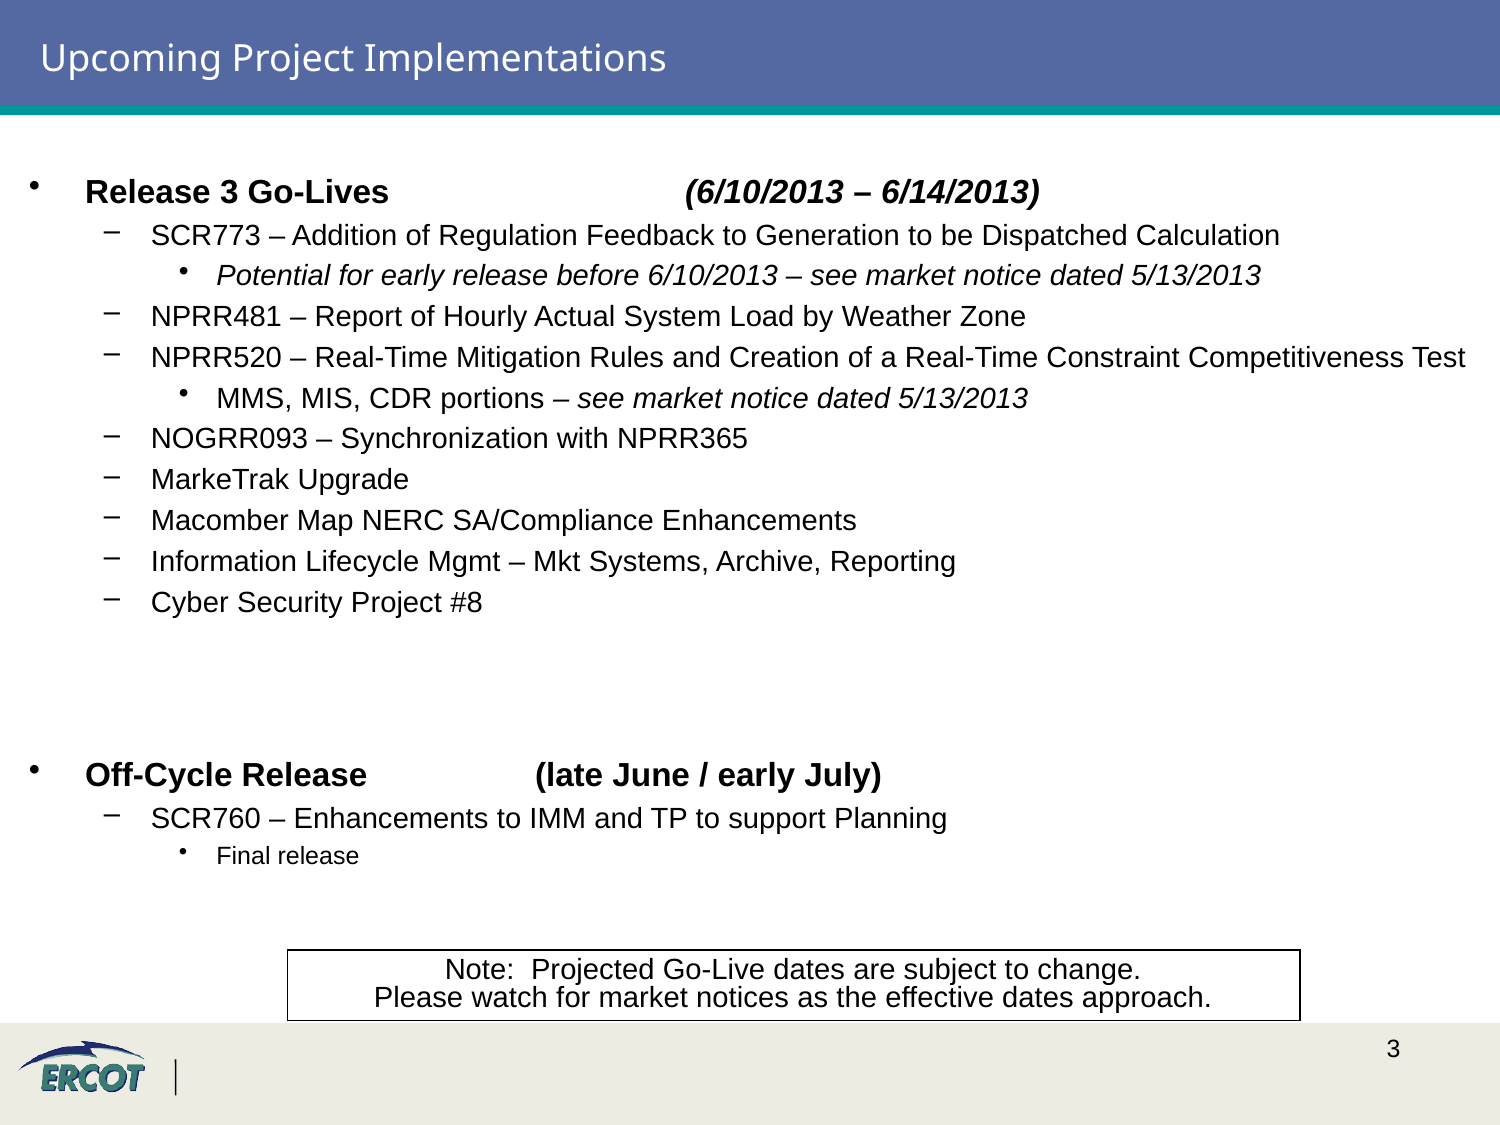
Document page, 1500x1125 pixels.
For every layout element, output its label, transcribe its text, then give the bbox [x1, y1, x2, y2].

title Upcoming Project Implementations [24, 0, 1175, 113]
text_box Note: Projected Go-Live dates are subject to change. Please watch for market notices as the effective dates approach. [287, 949, 1300, 1021]
picture [10, 1031, 151, 1111]
list Release 3 Go-Lives (6/10/2013 – 6/14/2013) SCR773 – Addition of Regulation Feedback to Generation to be Dispatched Calculation Potential for early release before 6/10/2013 – see market notice dated 5/13/2013 NPRR481 – Report of Hourly Actual System Load by Weather Zone NPRR520 – Real-Time Mitigation Rules and Creation of a Real-Time Constraint Competitiveness Test MMS, MIS, CDR portions – see market notice dated 5/13/2013 NOGRR093 – Synchronization with NPRR365 MarkeTrak Upgrade Macomber Map NERC SA/Compliance Enhancements Information Lifecycle Mgmt – Mkt Systems, Archive, Reporting Cyber Security Project #8 Off-Cycle Release (late June / early July) SCR760 – Enhancements to IMM and TP to support Planning Final release [13, 162, 1489, 925]
